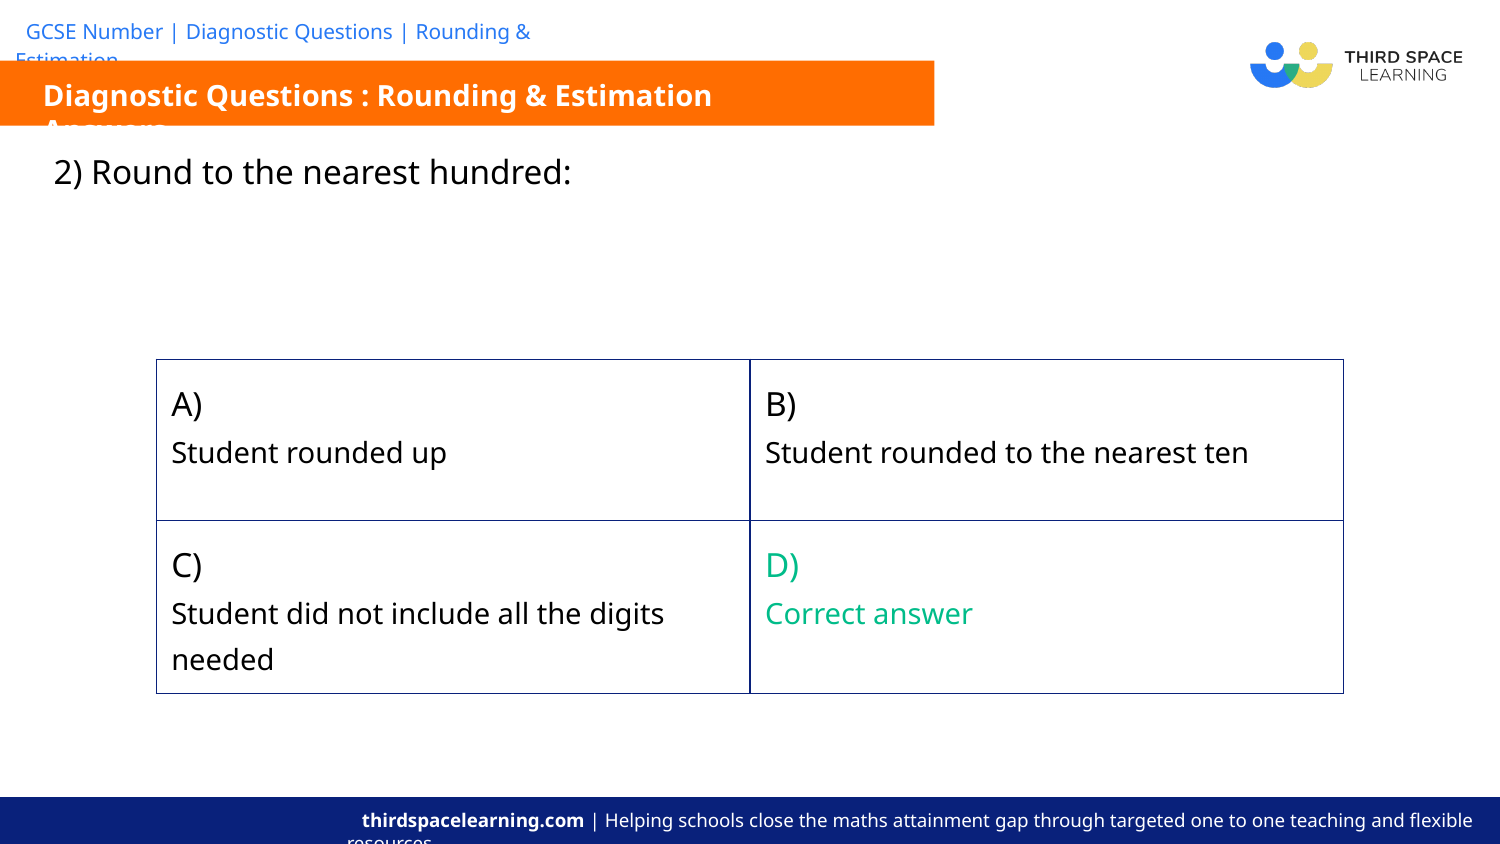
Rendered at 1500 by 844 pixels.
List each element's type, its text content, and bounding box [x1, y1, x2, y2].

picture [1250, 33, 1465, 99]
text_box Diagnostic Questions : Rounding & Estimation Answers [27, 61, 849, 162]
